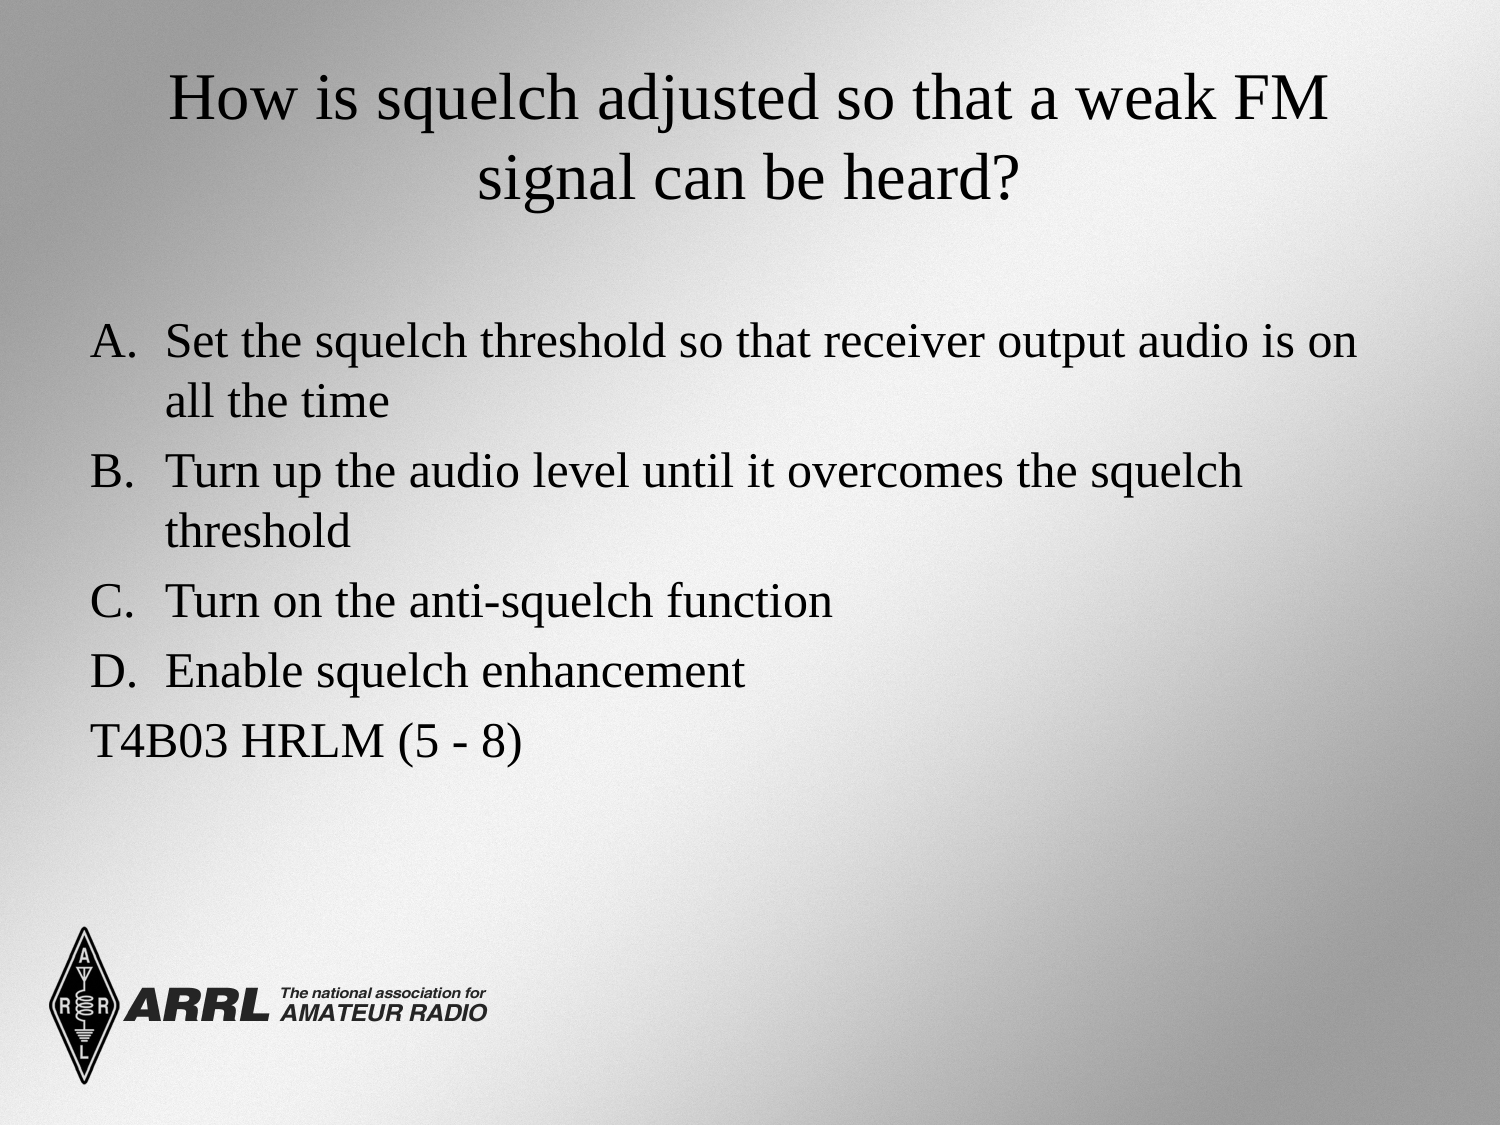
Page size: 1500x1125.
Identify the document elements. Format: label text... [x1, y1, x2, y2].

list Set the squelch threshold so that receiver output audio is on all the time Turn up the audio level until it overcomes the squelch threshold Turn on the anti-squelch function Enable squelch enhancement T4B03 HRLM (5 - 8) [75, 299, 1425, 1005]
picture [0, 0, 1500, 1125]
title How is squelch adjusted so that a weak FM signal can be heard? [75, 45, 1425, 233]
